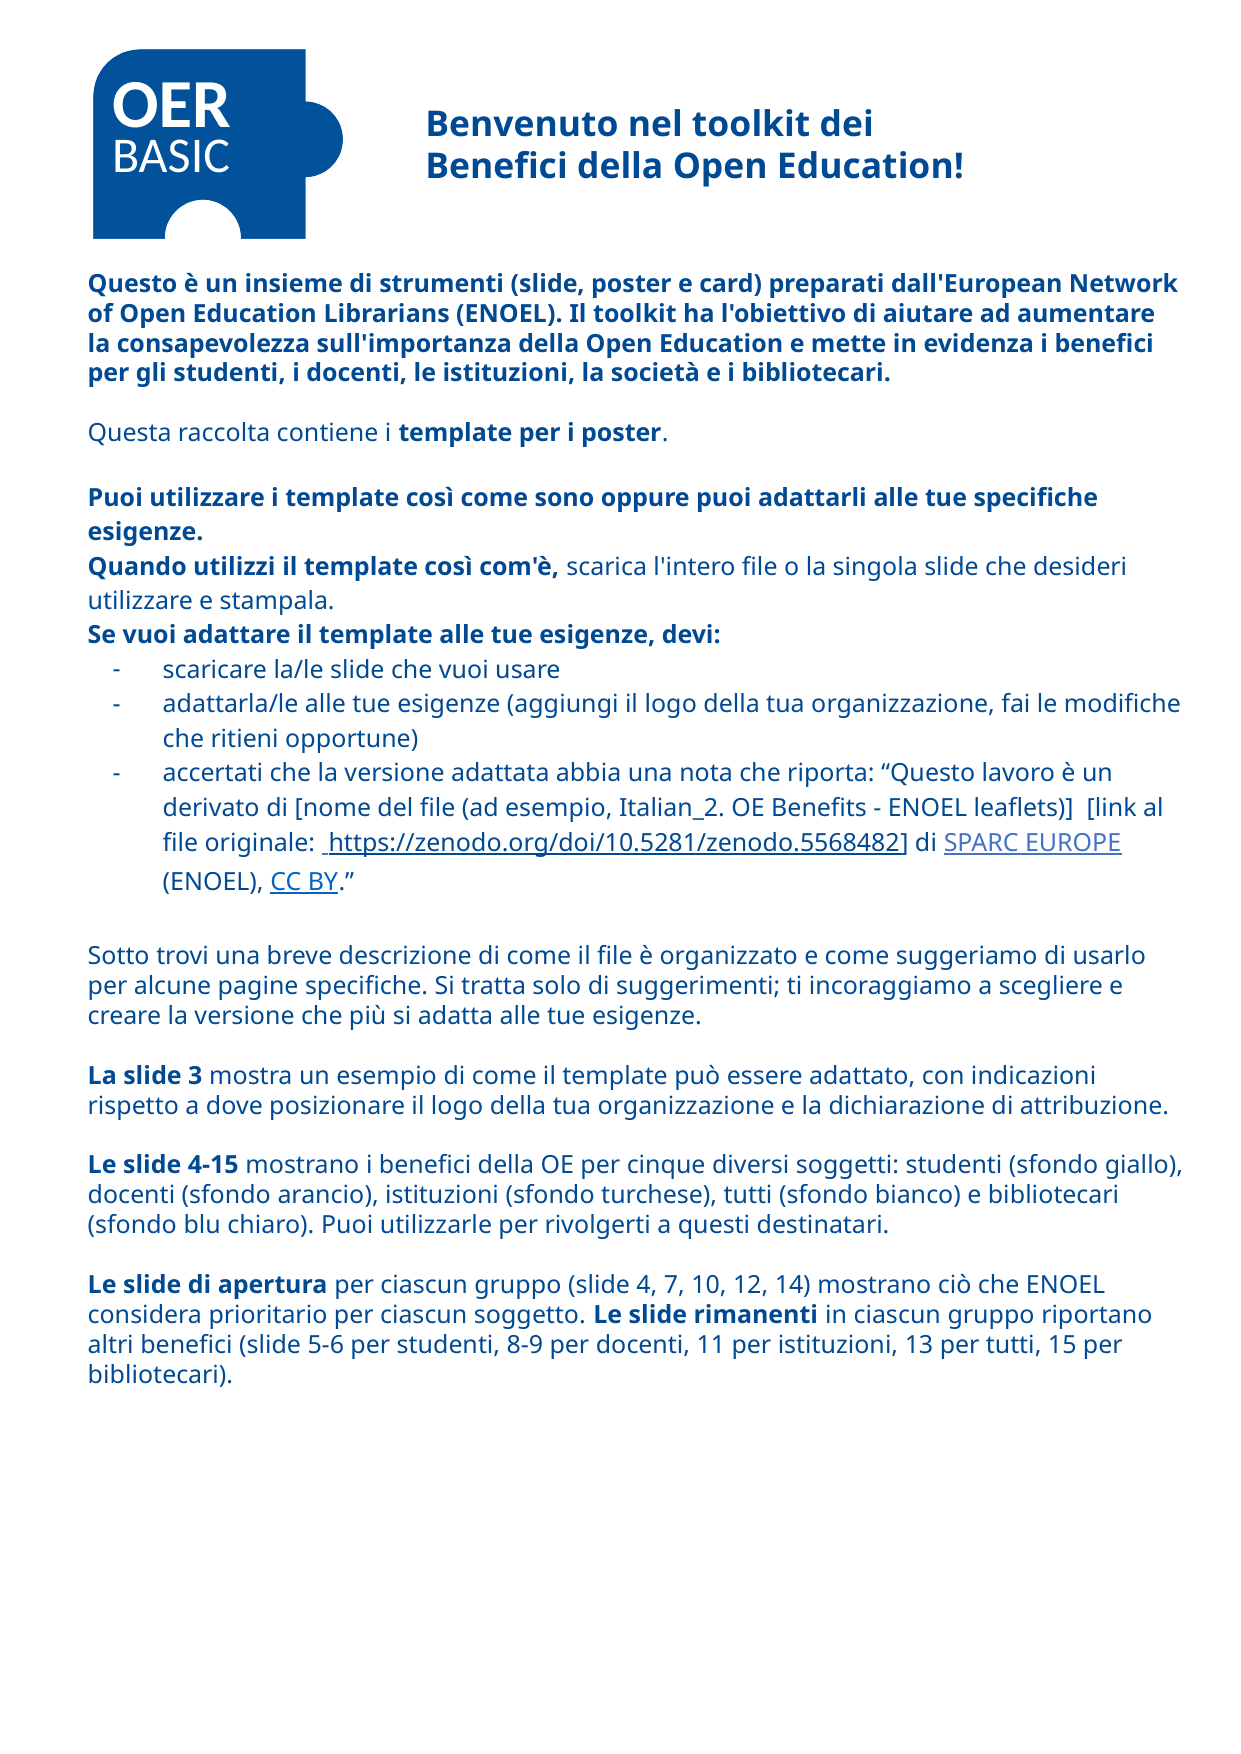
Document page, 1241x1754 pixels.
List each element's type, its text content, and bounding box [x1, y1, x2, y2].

text_box Questo è un insieme di strumenti (slide, poster e card) preparati dall'European Network of Open Education Librarians (ENOEL). Il toolkit ha l'obiettivo di aiutare ad aumentare la consapevolezza sull'importanza della Open Education e mette in evidenza i benefici per gli studenti, i docenti, le istituzioni, la società e i bibliotecari. Questa raccolta contiene i template per i poster. Puoi utilizzare i template così come sono oppure puoi adattarli alle tue specifiche esigenze. Quando utilizzi il template così com'è, scarica l'intero file o la singola slide che desideri utilizzare e stampala. Se vuoi adattare il template alle tue esigenze, devi: scaricare la/le slide che vuoi usare adattarla/le alle tue esigenze (aggiungi il logo della tua organizzazione, fai le modifiche che ritieni opportune) accertati che la versione adattata abbia una nota che riporta: “Questo lavoro è un derivato di [nome del file (ad esempio, Italian_2. OE Benefits - ENOEL leaflets)] [link al file originale: https://zenodo.org/doi/10.5281/zenodo.5568482] di SPARC EUROPE (ENOEL), CC BY.” Sotto trovi una breve descrizione di come il file è organizzato e come suggeriamo di usarlo per alcune pagine specifiche. Si tratta solo di suggerimenti; ti incoraggiamo a scegliere e creare la versione che più si adatta alle tue esigenze. La slide 3 mostra un esempio di come il template può essere adattato, con indicazioni rispetto a dove posizionare il logo della tua organizzazione e la dichiarazione di attribuzione. Le slide 4-15 mostrano i benefici della OE per cinque diversi soggetti: studenti (sfondo giallo), docenti (sfondo arancio), istituzioni (sfondo turchese), tutti (sfondo bianco) e bibliotecari (sfondo blu chiaro). Puoi utilizzarle per rivolgerti a questi destinatari. Le slide di apertura per ciascun gruppo (slide 4, 7, 10, 12, 14) mostrano ciò che ENOEL considera prioritario per ciascun soggetto. Le slide rimanenti in ciascun gruppo riportano altri benefici (slide 5-6 per studenti, 8-9 per docenti, 11 per istituzioni, 13 per tutti, 15 per bibliotecari). [72, 252, 1201, 1404]
text_box Benvenuto nel toolkit dei Benefici della Open Education! [410, 85, 988, 244]
picture [93, 49, 343, 240]
